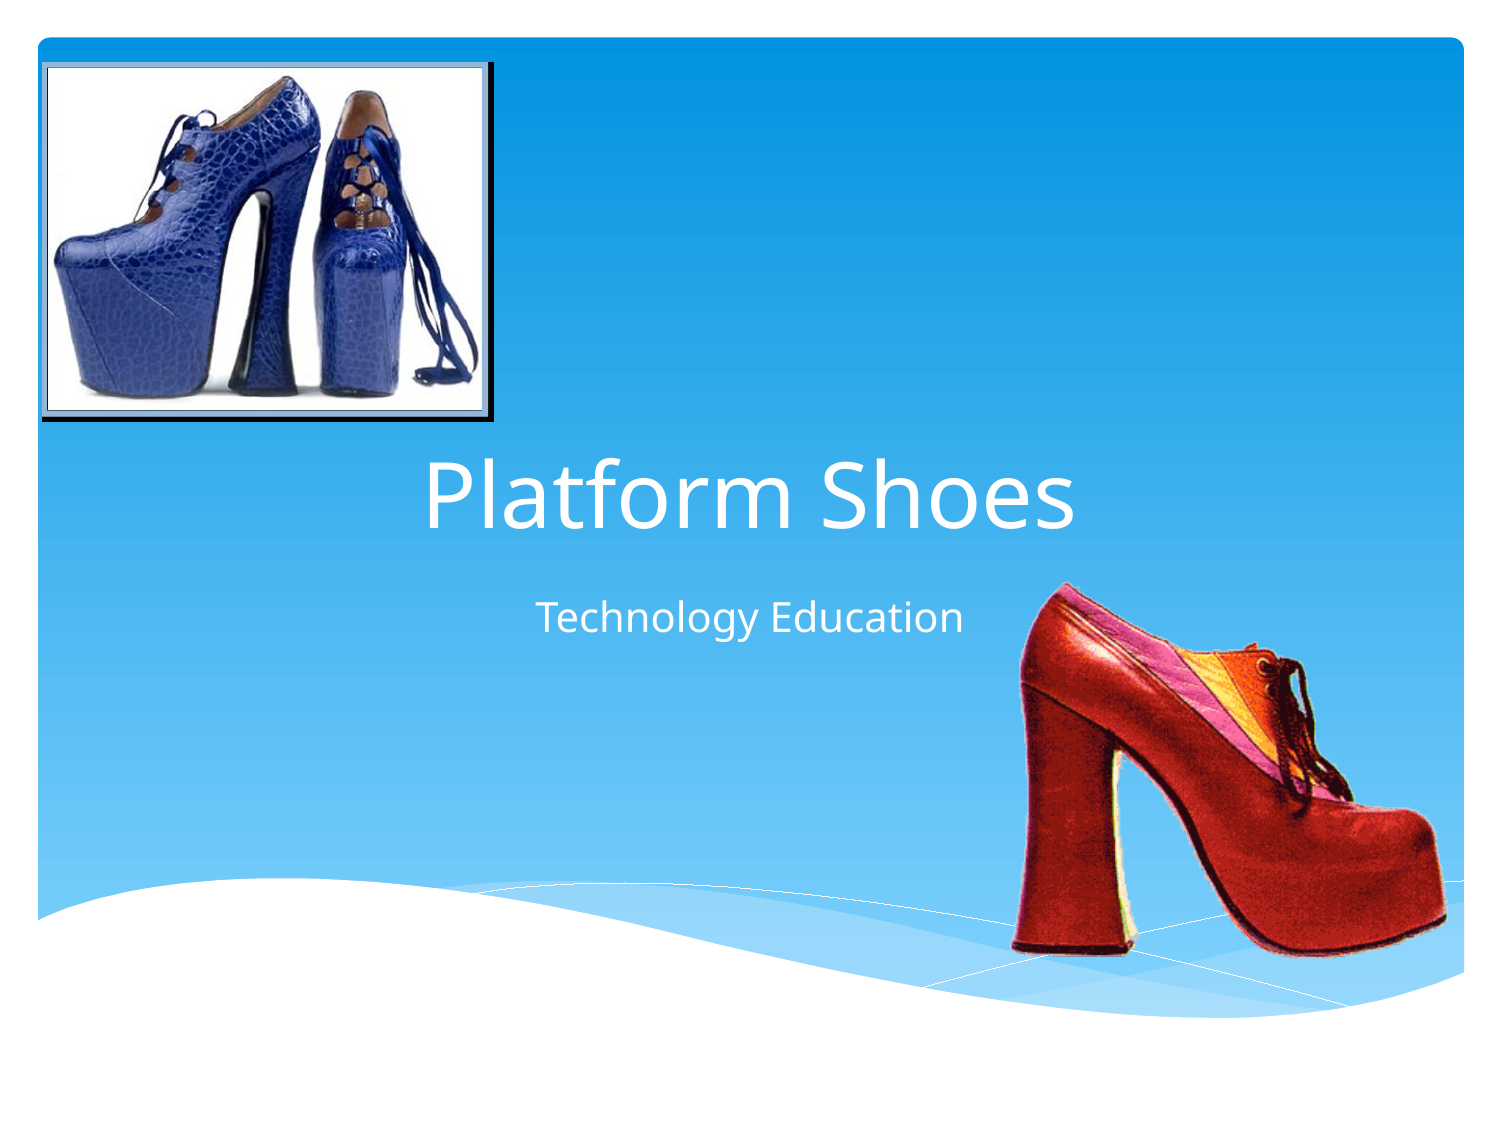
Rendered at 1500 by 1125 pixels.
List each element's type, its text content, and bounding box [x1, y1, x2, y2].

picture [987, 562, 1457, 968]
picture [42, 63, 494, 423]
subtitle Technology Education [225, 583, 981, 825]
title Platform Shoes [112, 262, 1388, 555]
